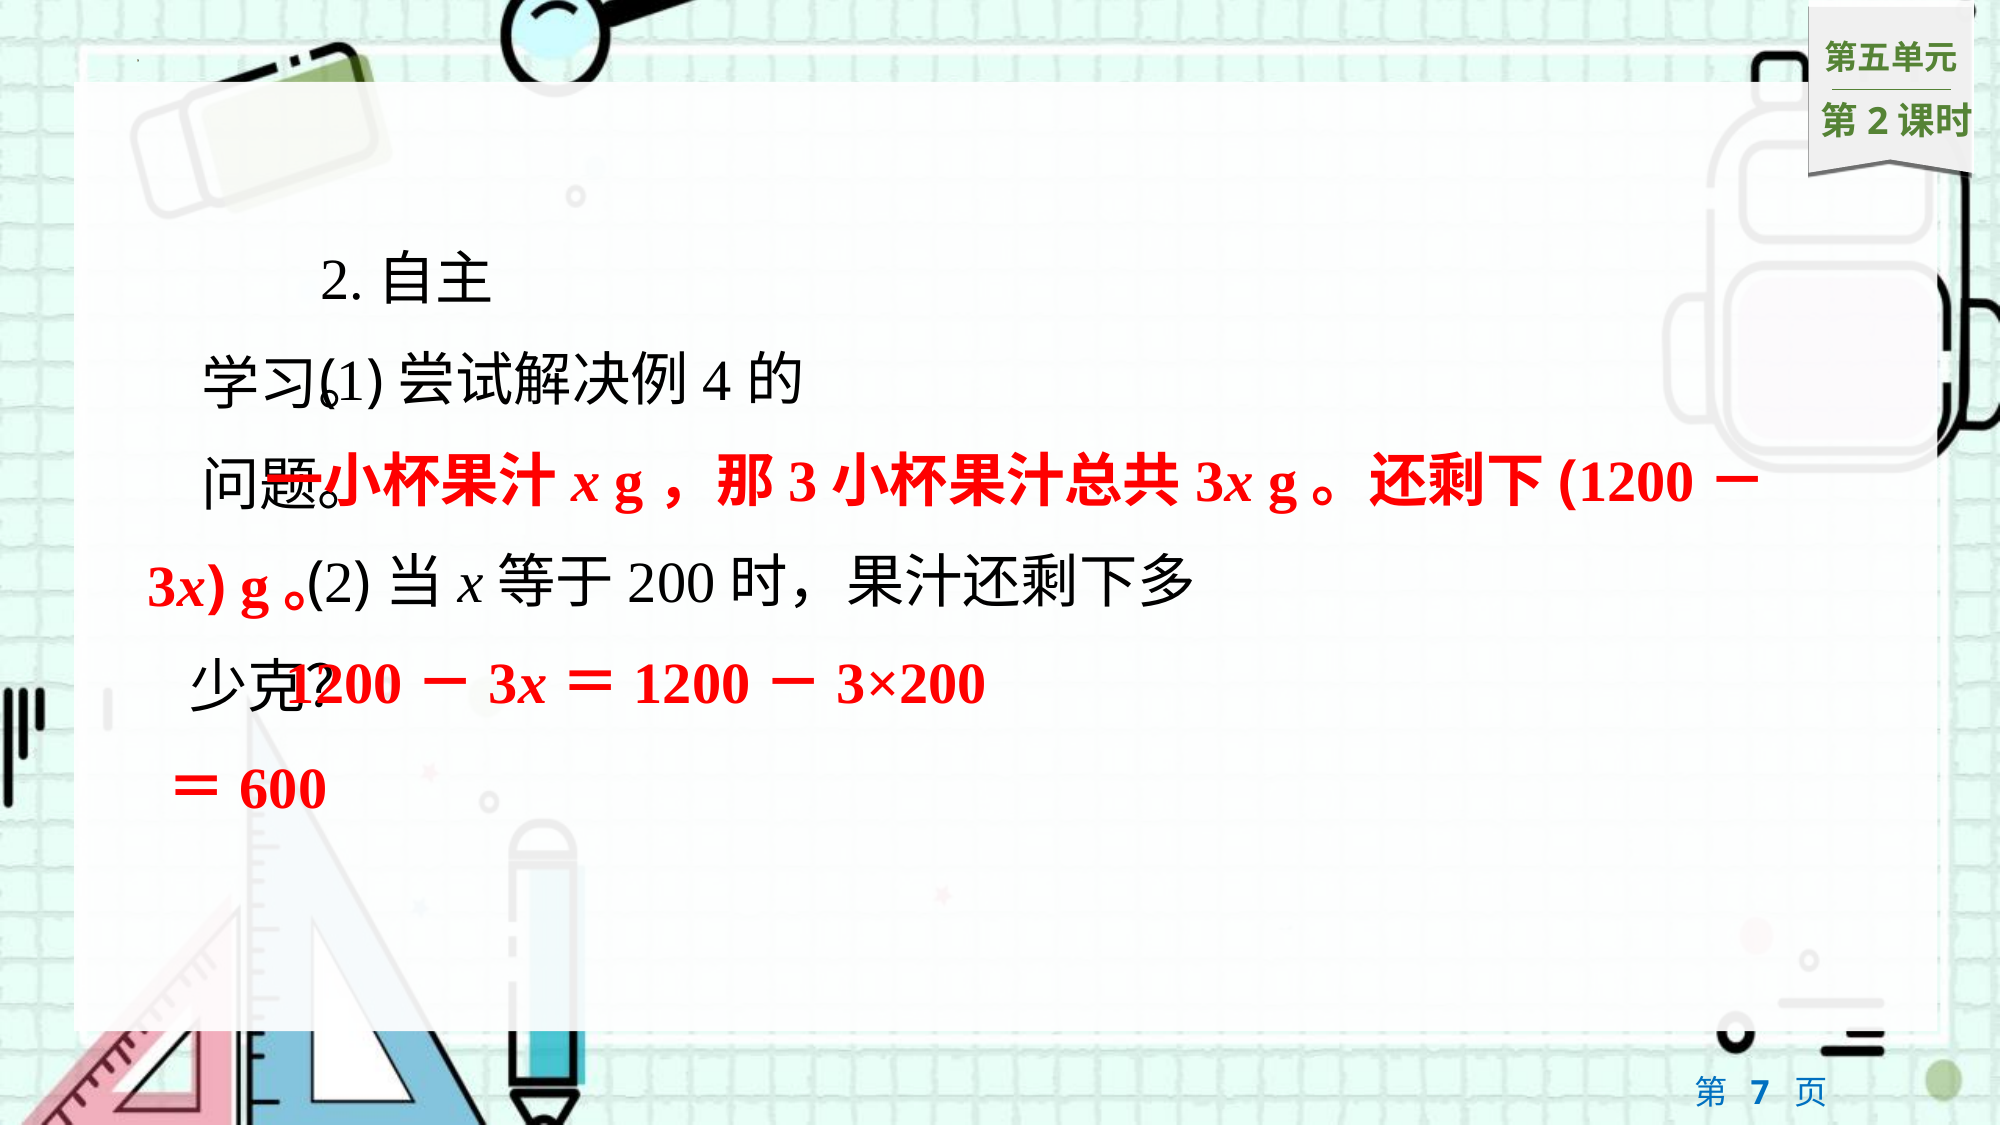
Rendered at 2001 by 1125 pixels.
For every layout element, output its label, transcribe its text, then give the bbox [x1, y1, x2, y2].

text_box 2.自主学习。 [201, 206, 552, 307]
text_box 1200－3x＝1200－3×200＝600 [167, 610, 1044, 716]
text_box 一小杯果汁x g，那3小杯果汁总共3x g。还剩下(1200－3x) g。 [147, 408, 1853, 619]
text_box (1)尝试解决例4的问题。 [201, 307, 862, 408]
text_box (2)当x等于200时，果汁还剩下多少克？ [189, 509, 1253, 615]
picture [0, 0, 2000, 1125]
picture [1938, 168, 1971, 176]
